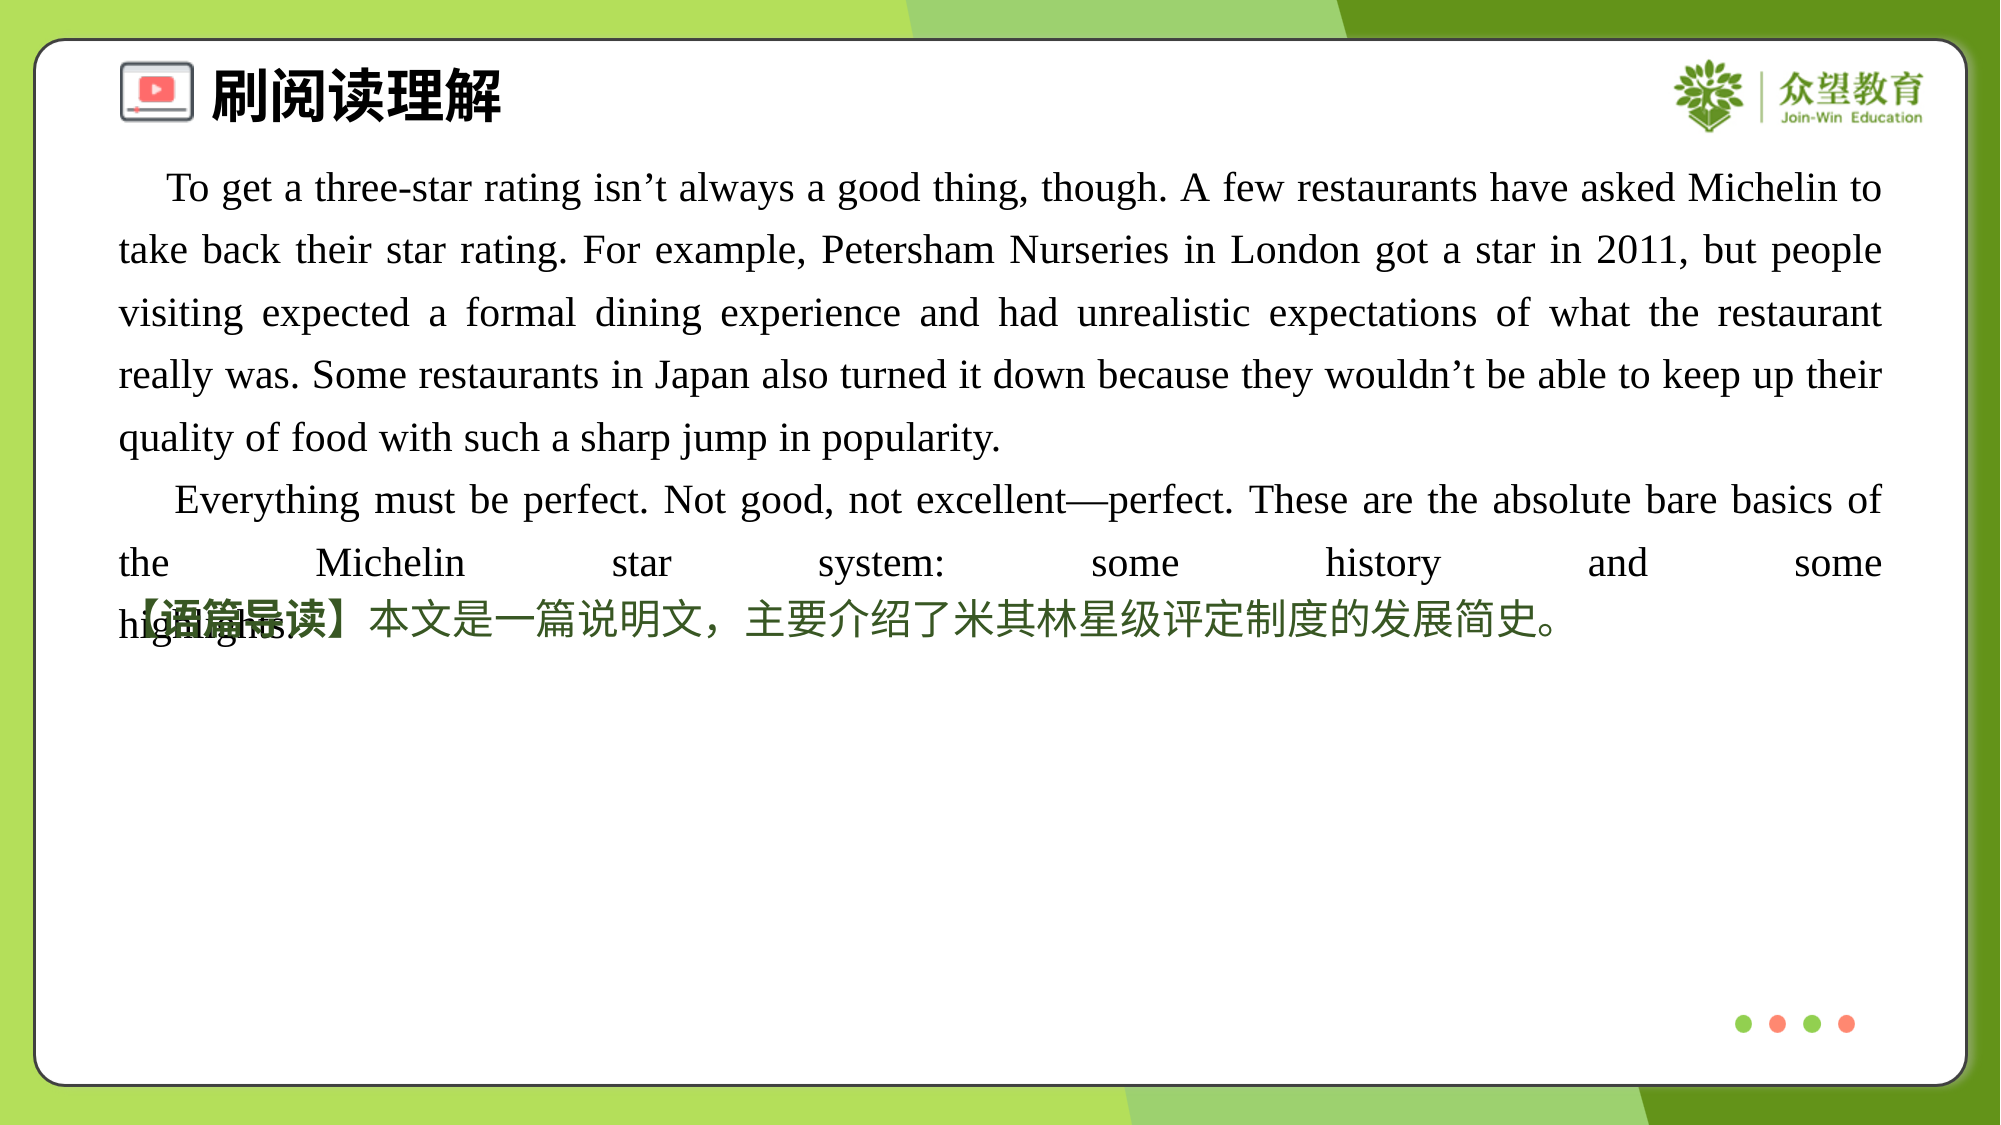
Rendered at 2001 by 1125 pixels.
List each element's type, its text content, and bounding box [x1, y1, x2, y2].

text_box 【语篇导读】本文是一篇说明文，主要介绍了米其林星级评定制度的发展简史。 [118, 580, 1883, 639]
text_box To get a three-star rating isn’t always a good thing, though. A few restaurants have asked Michelin to take back their star rating. For example, Petersham Nurseries in London got a star in 2011, but people visiting expected a formal dining experience and had unrealistic expectations of what the restaurant really was. Some restaurants in Japan also turned it down because they wouldn’t be able to keep up their quality of food with such a sharp jump in popularity. Everything must be perfect. Not good, not excellent—perfect. These are the absolute bare basics of the Michelin star system: some history and some highlights.#1.6 [118, 146, 1883, 579]
picture [0, 0, 2000, 1125]
